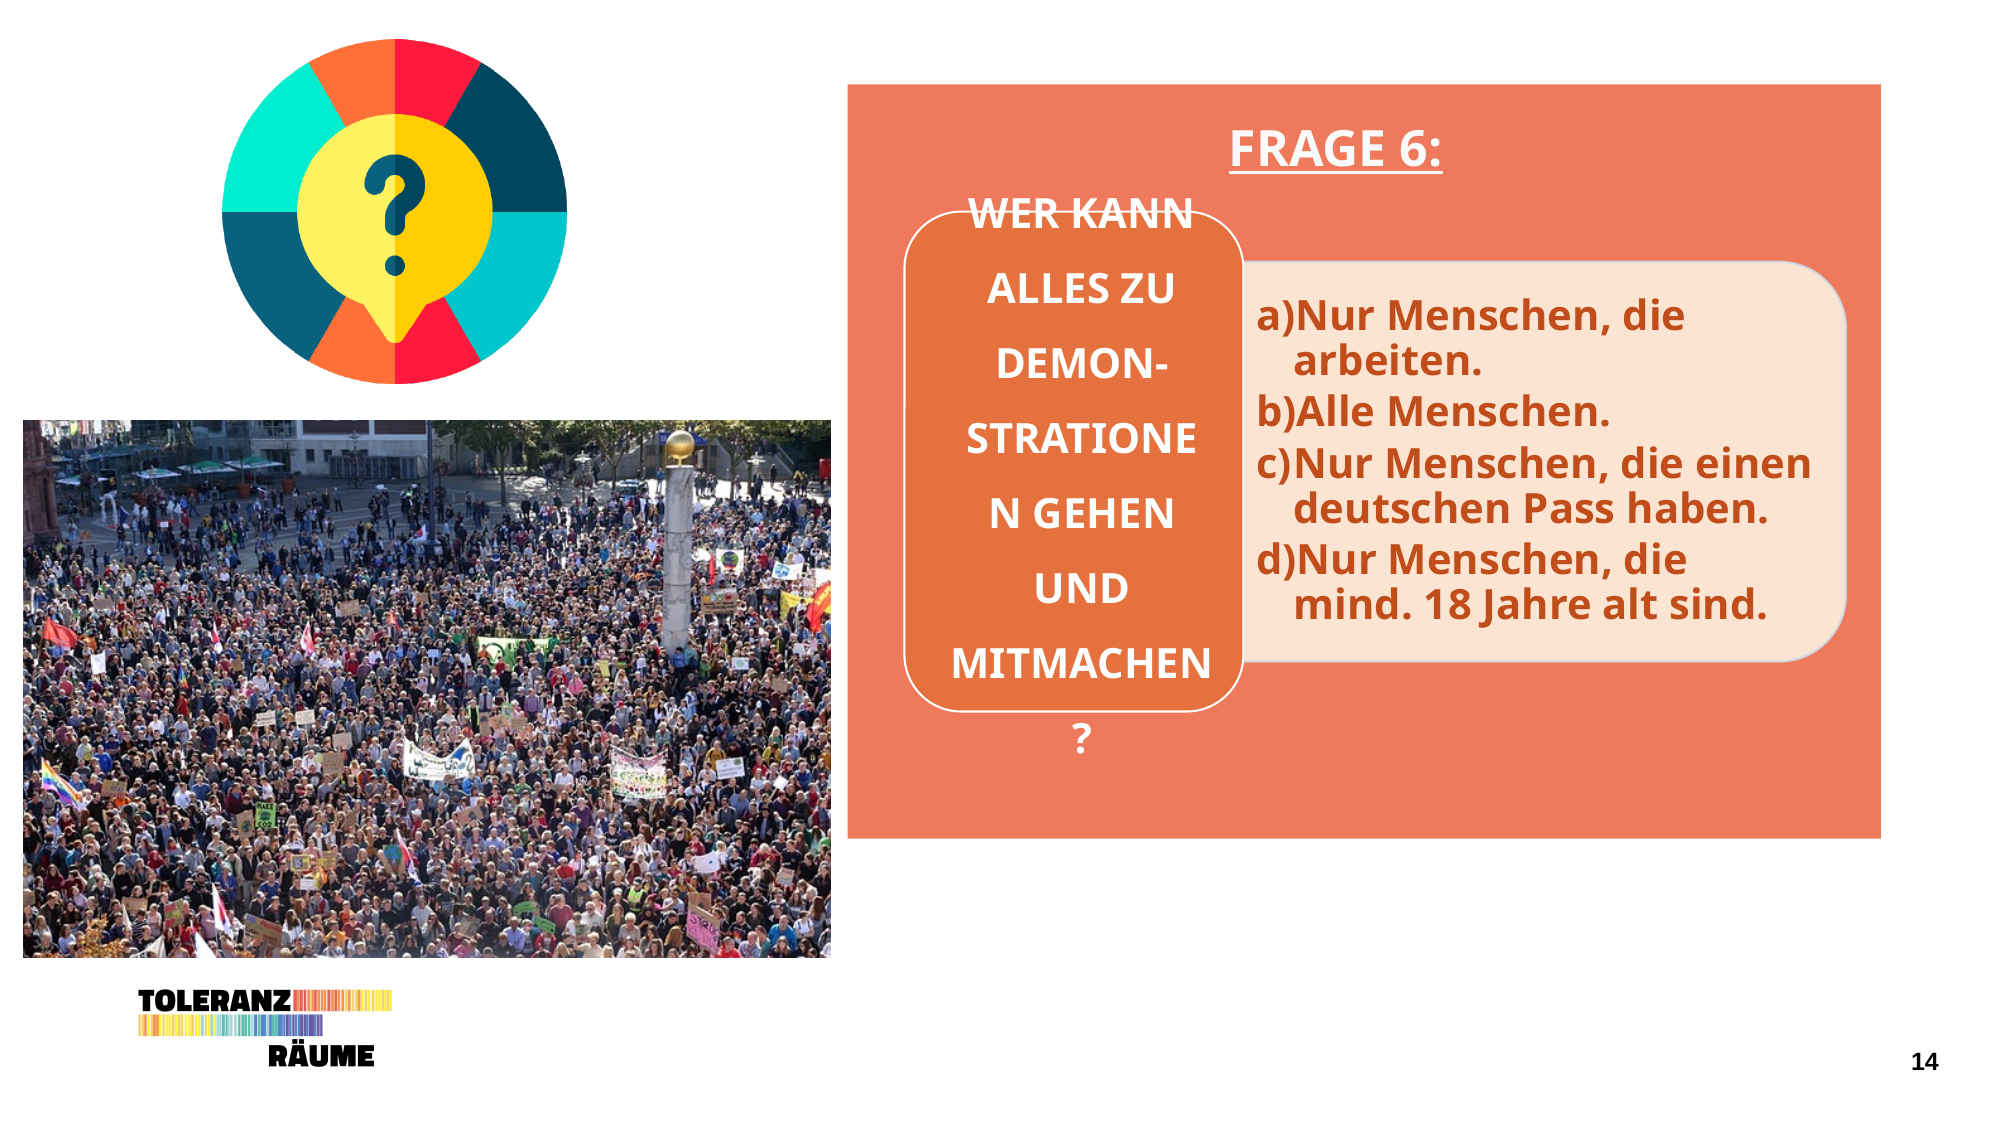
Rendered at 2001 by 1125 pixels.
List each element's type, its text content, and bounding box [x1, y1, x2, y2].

slide_number 14 [1846, 1034, 1940, 1076]
text_box FRAGE 6: [864, 109, 1807, 185]
picture [137, 989, 393, 1067]
picture [222, 39, 567, 385]
text_box [847, 83, 1882, 840]
picture [23, 420, 831, 958]
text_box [904, 211, 1846, 712]
